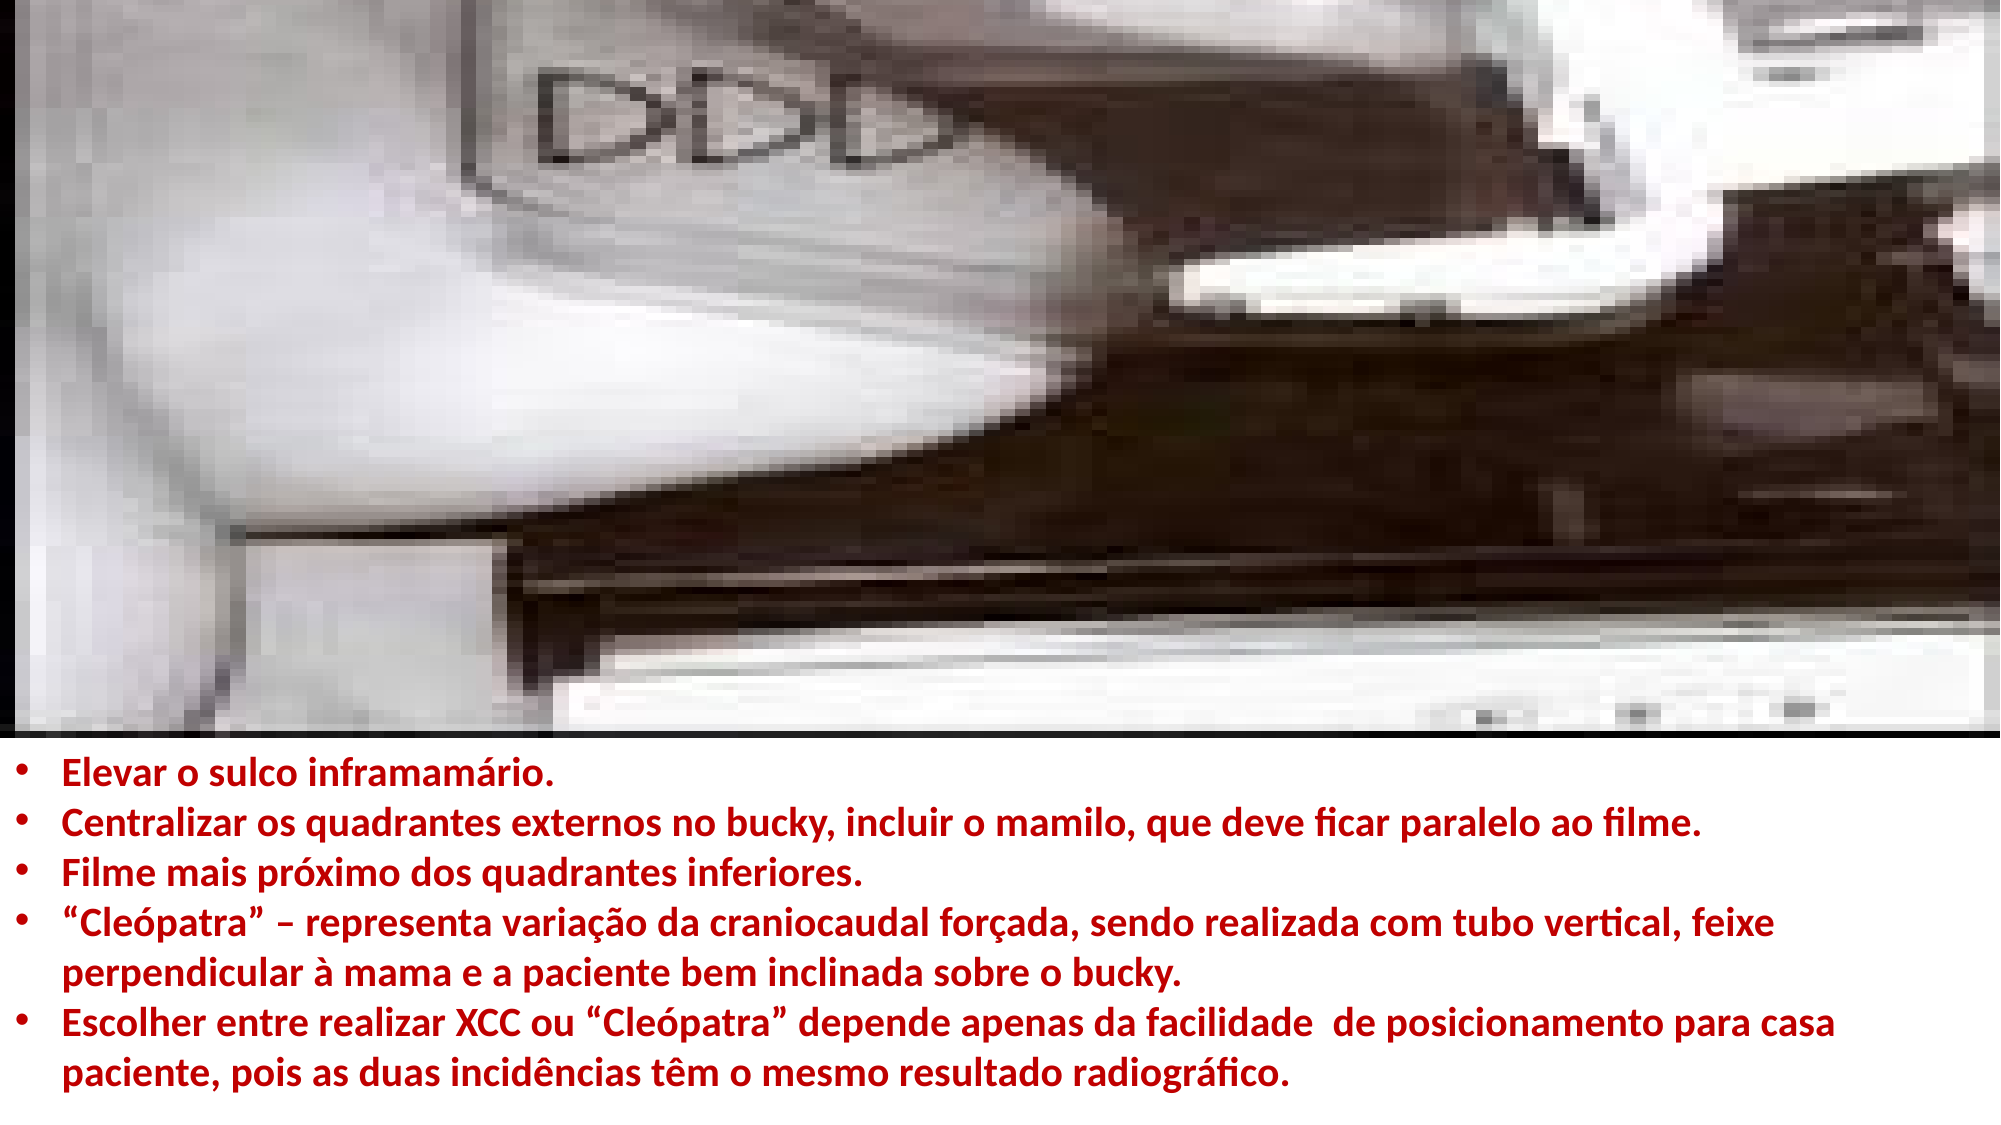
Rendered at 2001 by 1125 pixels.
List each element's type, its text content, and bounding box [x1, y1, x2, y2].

picture [0, 0, 2000, 738]
text_box Elevar o sulco inframamário. Centralizar os quadrantes externos no bucky, incluir o mamilo, que deve ficar paralelo ao filme. Filme mais próximo dos quadrantes inferiores. “Cleópatra” – representa variação da craniocaudal forçada, sendo realizada com tubo vertical, feixe perpendicular à mama e a paciente bem inclinada sobre o bucky. Escolher entre realizar XCC ou “Cleópatra” depende apenas da facilidade de posicionamento para casa paciente, pois as duas incidências têm o mesmo resultado radiográfico. [0, 738, 2000, 1102]
